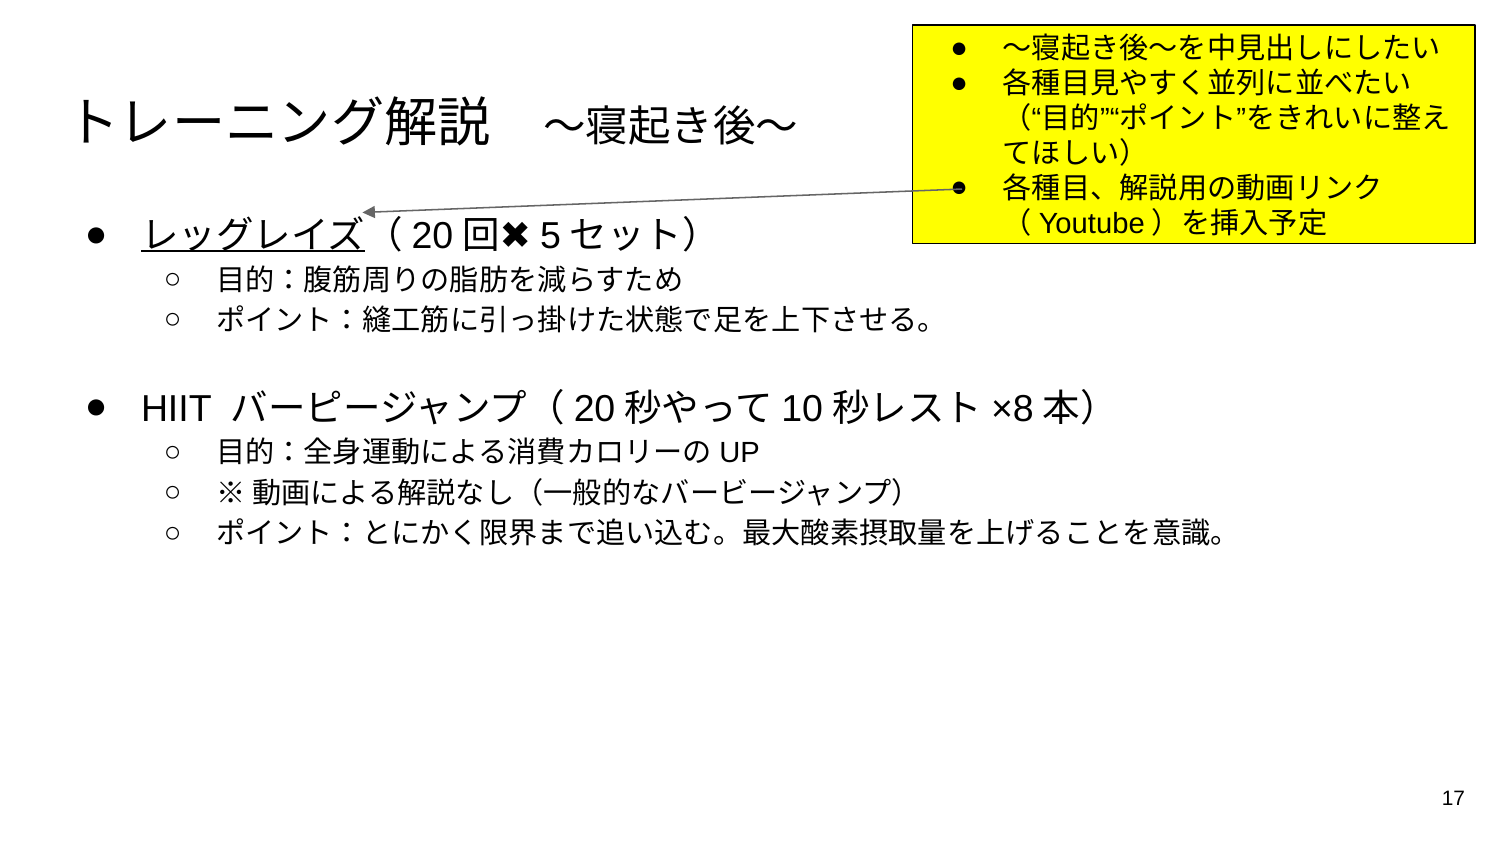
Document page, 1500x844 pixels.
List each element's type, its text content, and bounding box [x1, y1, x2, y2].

text_box 〜寝起き後〜を中見出しにしたい 各種目見やすく並列に並べたい（“目的”“ポイント”をきれいに整えてほしい） 各種目、解説用の動画リンク（Youtube）を挿入予定 [912, 24, 1475, 244]
slide_number 17 [1389, 764, 1480, 830]
list レッグレイズ（20回✖️5セット） 目的：腹筋周りの脂肪を減らすため ポイント：縫工筋に引っ掛けた状態で足を上下させる。 HIIT バーピージャンプ（20秒やって10秒レスト×8本） 目的：全身運動による消費カロリーのUP ※動画による解説なし（一般的なバービージャンプ） ポイント：とにかく限界まで追い込む。最大酸素摂取量を上げることを意識。 [51, 189, 1449, 750]
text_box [362, 188, 963, 213]
title トレーニング解説 〜寝起き後〜 [51, 72, 912, 167]
